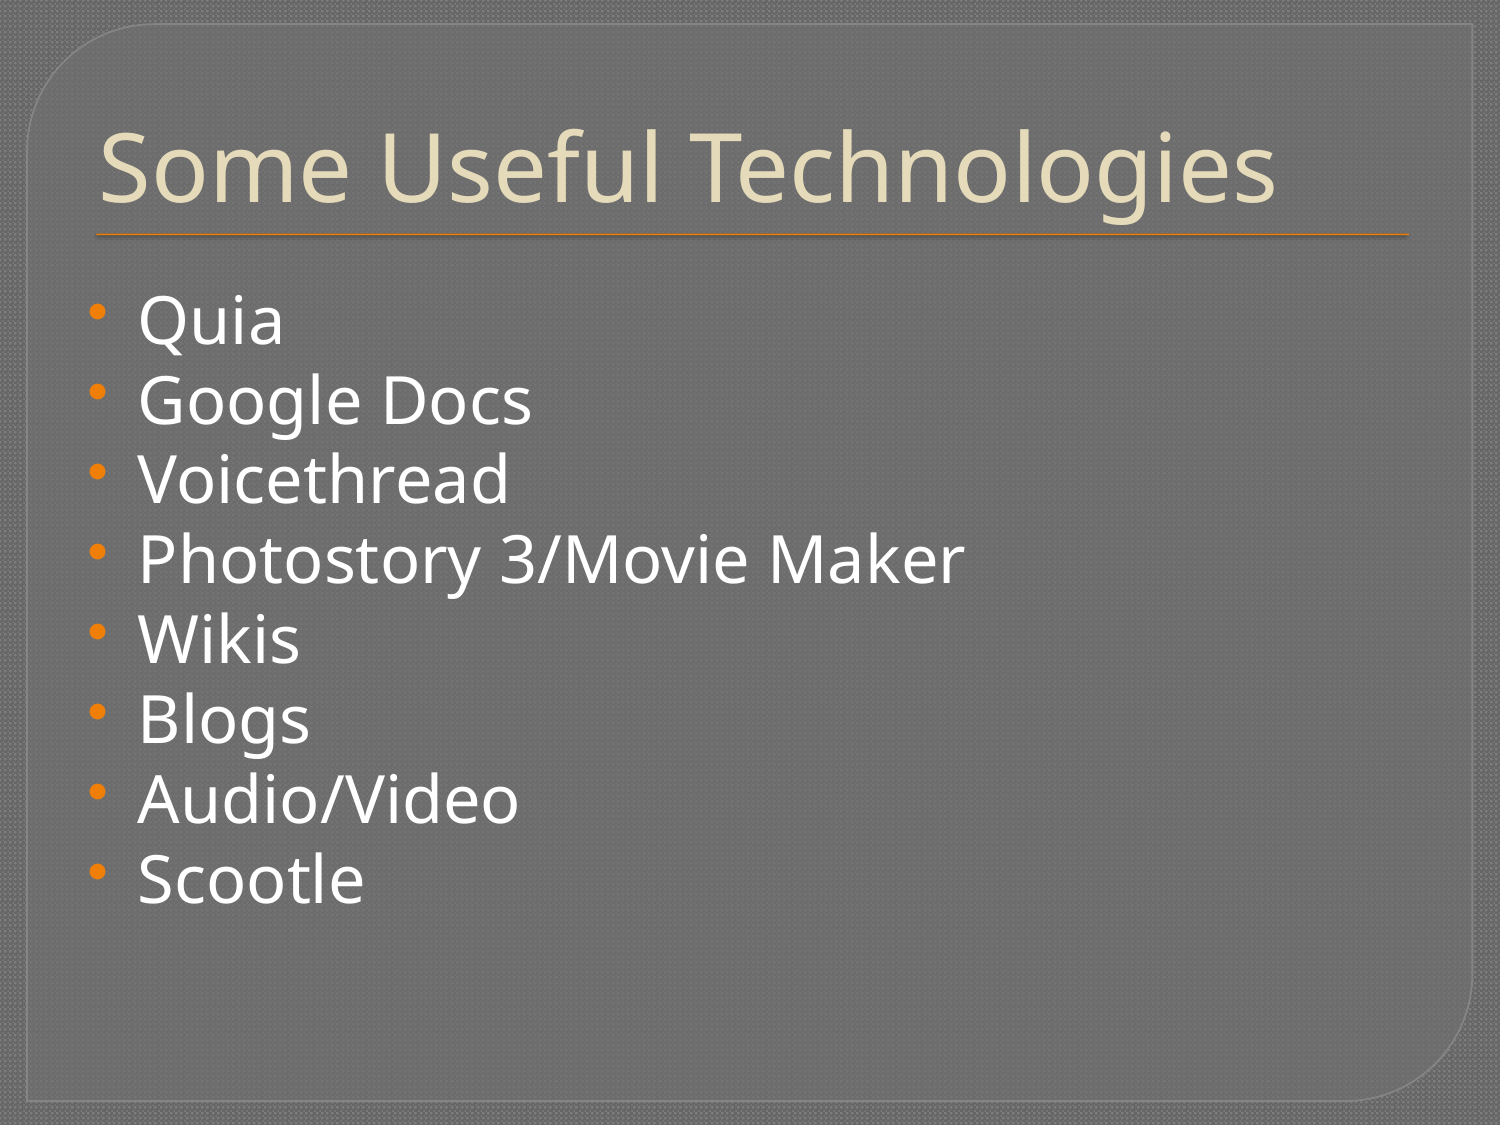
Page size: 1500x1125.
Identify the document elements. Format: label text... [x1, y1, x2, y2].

title Some Useful Technologies [75, 41, 1425, 230]
list Quia Google Docs Voicethread Photostory 3/Movie Maker Wikis Blogs Audio/Video Scootle [75, 270, 1425, 1013]
